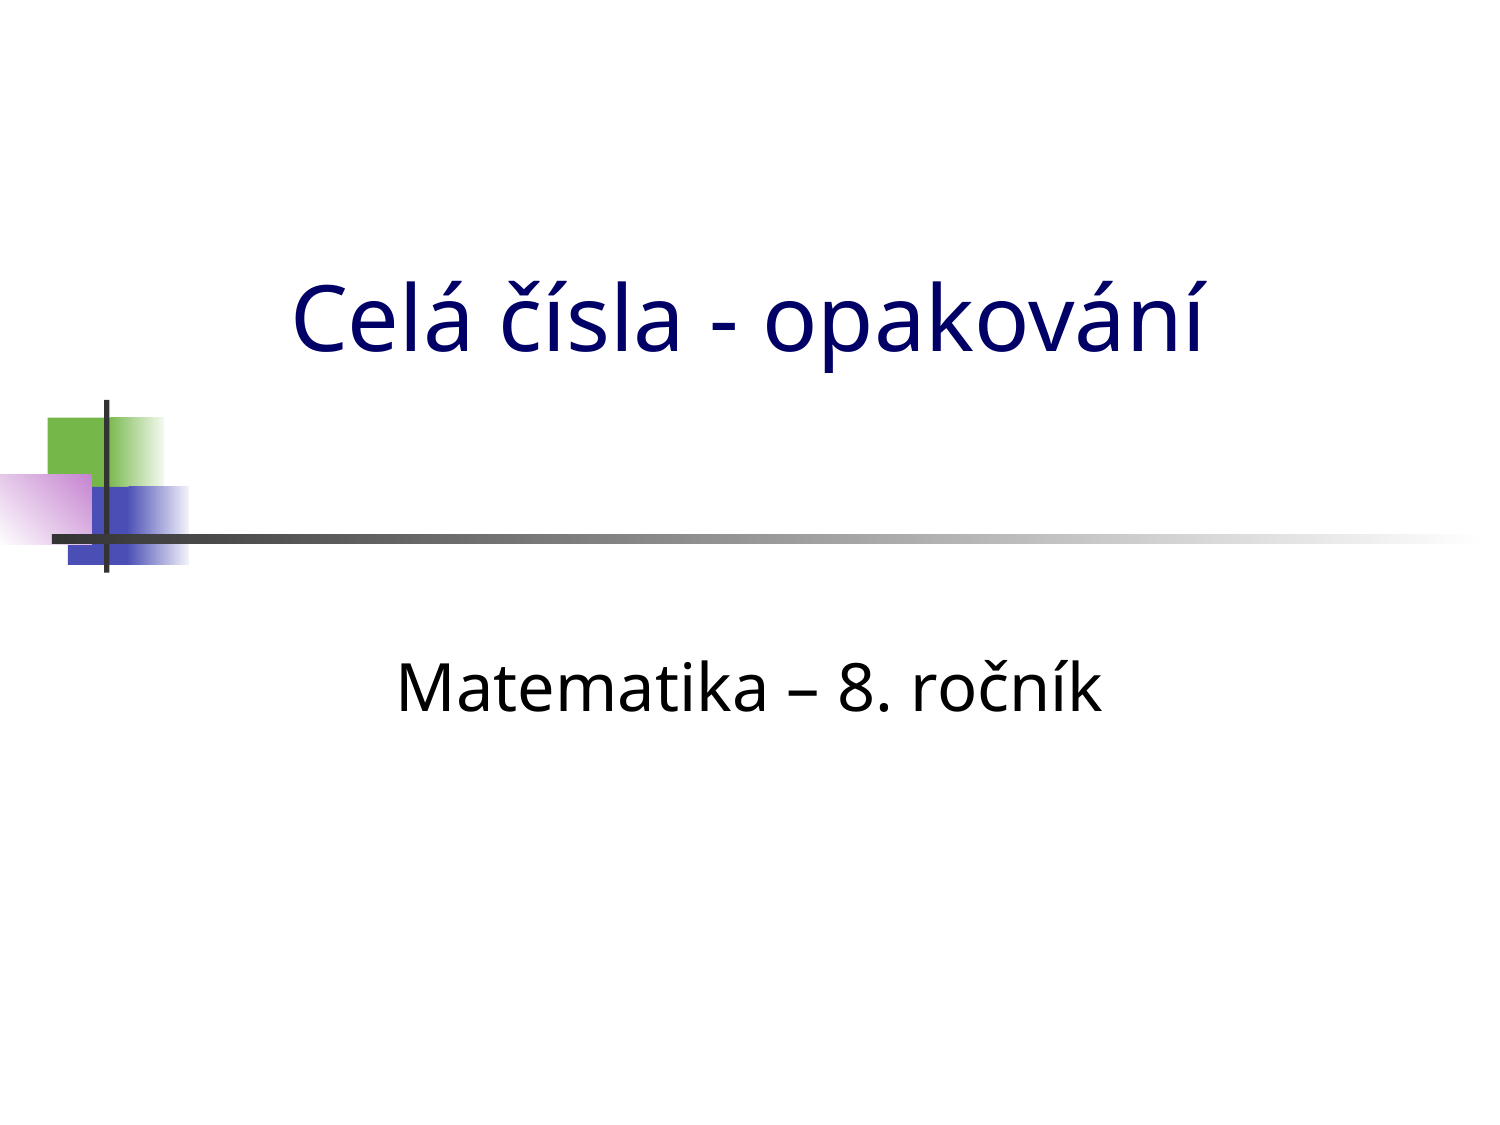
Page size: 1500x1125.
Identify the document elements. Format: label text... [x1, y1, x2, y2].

subtitle Matematika – 8. ročník [224, 637, 1276, 926]
title Celá čísla - opakování [0, 136, 1499, 378]
